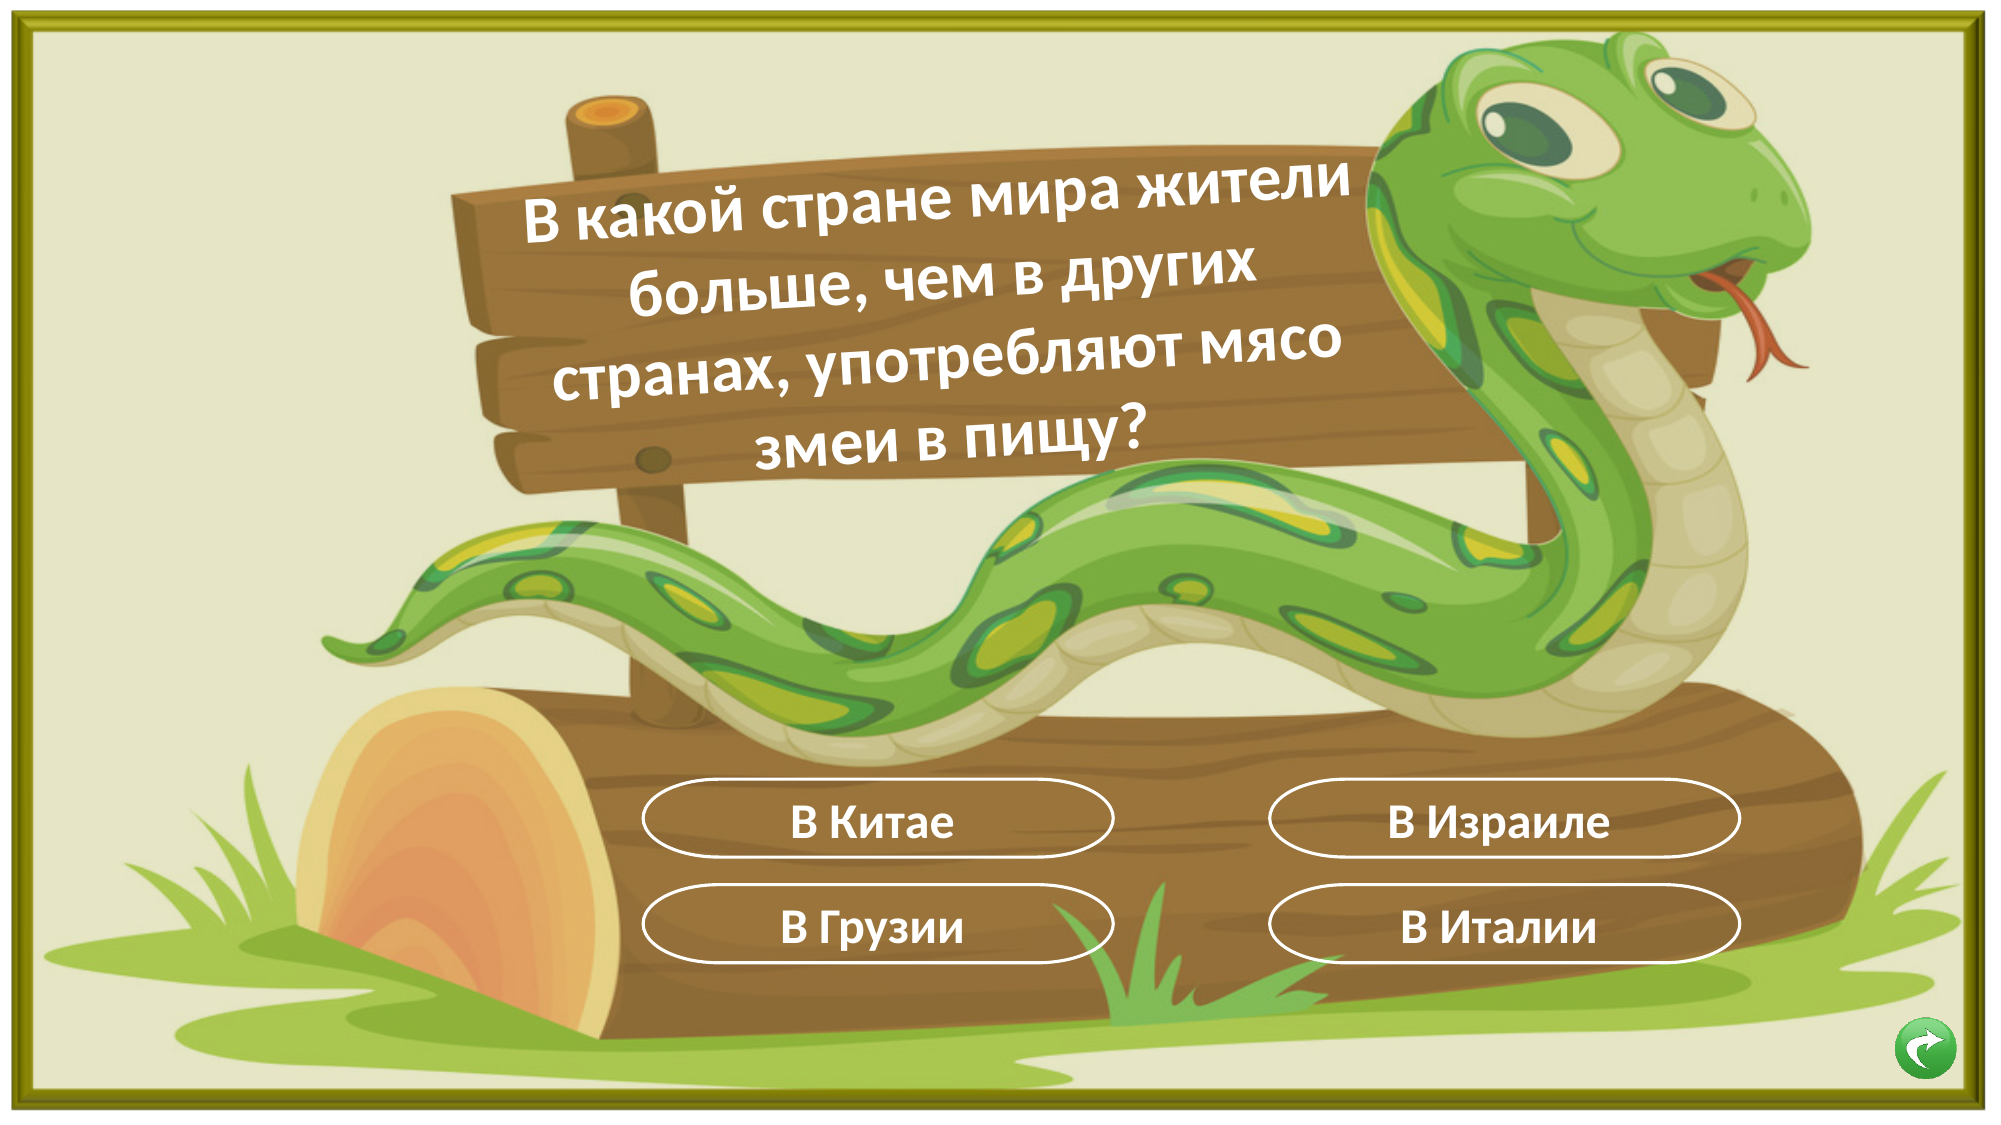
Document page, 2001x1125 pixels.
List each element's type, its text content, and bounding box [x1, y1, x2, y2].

text_box В Израиле [1268, 778, 1741, 859]
text_box В Италии [1268, 883, 1741, 964]
picture [0, 0, 2001, 1125]
text_box В Китае [642, 778, 1115, 859]
text_box В какой стране мира жители больше, чем в других странах, употребляют мясо змеи в пищу? [480, 118, 1410, 506]
text_box В Грузии [642, 883, 1115, 964]
